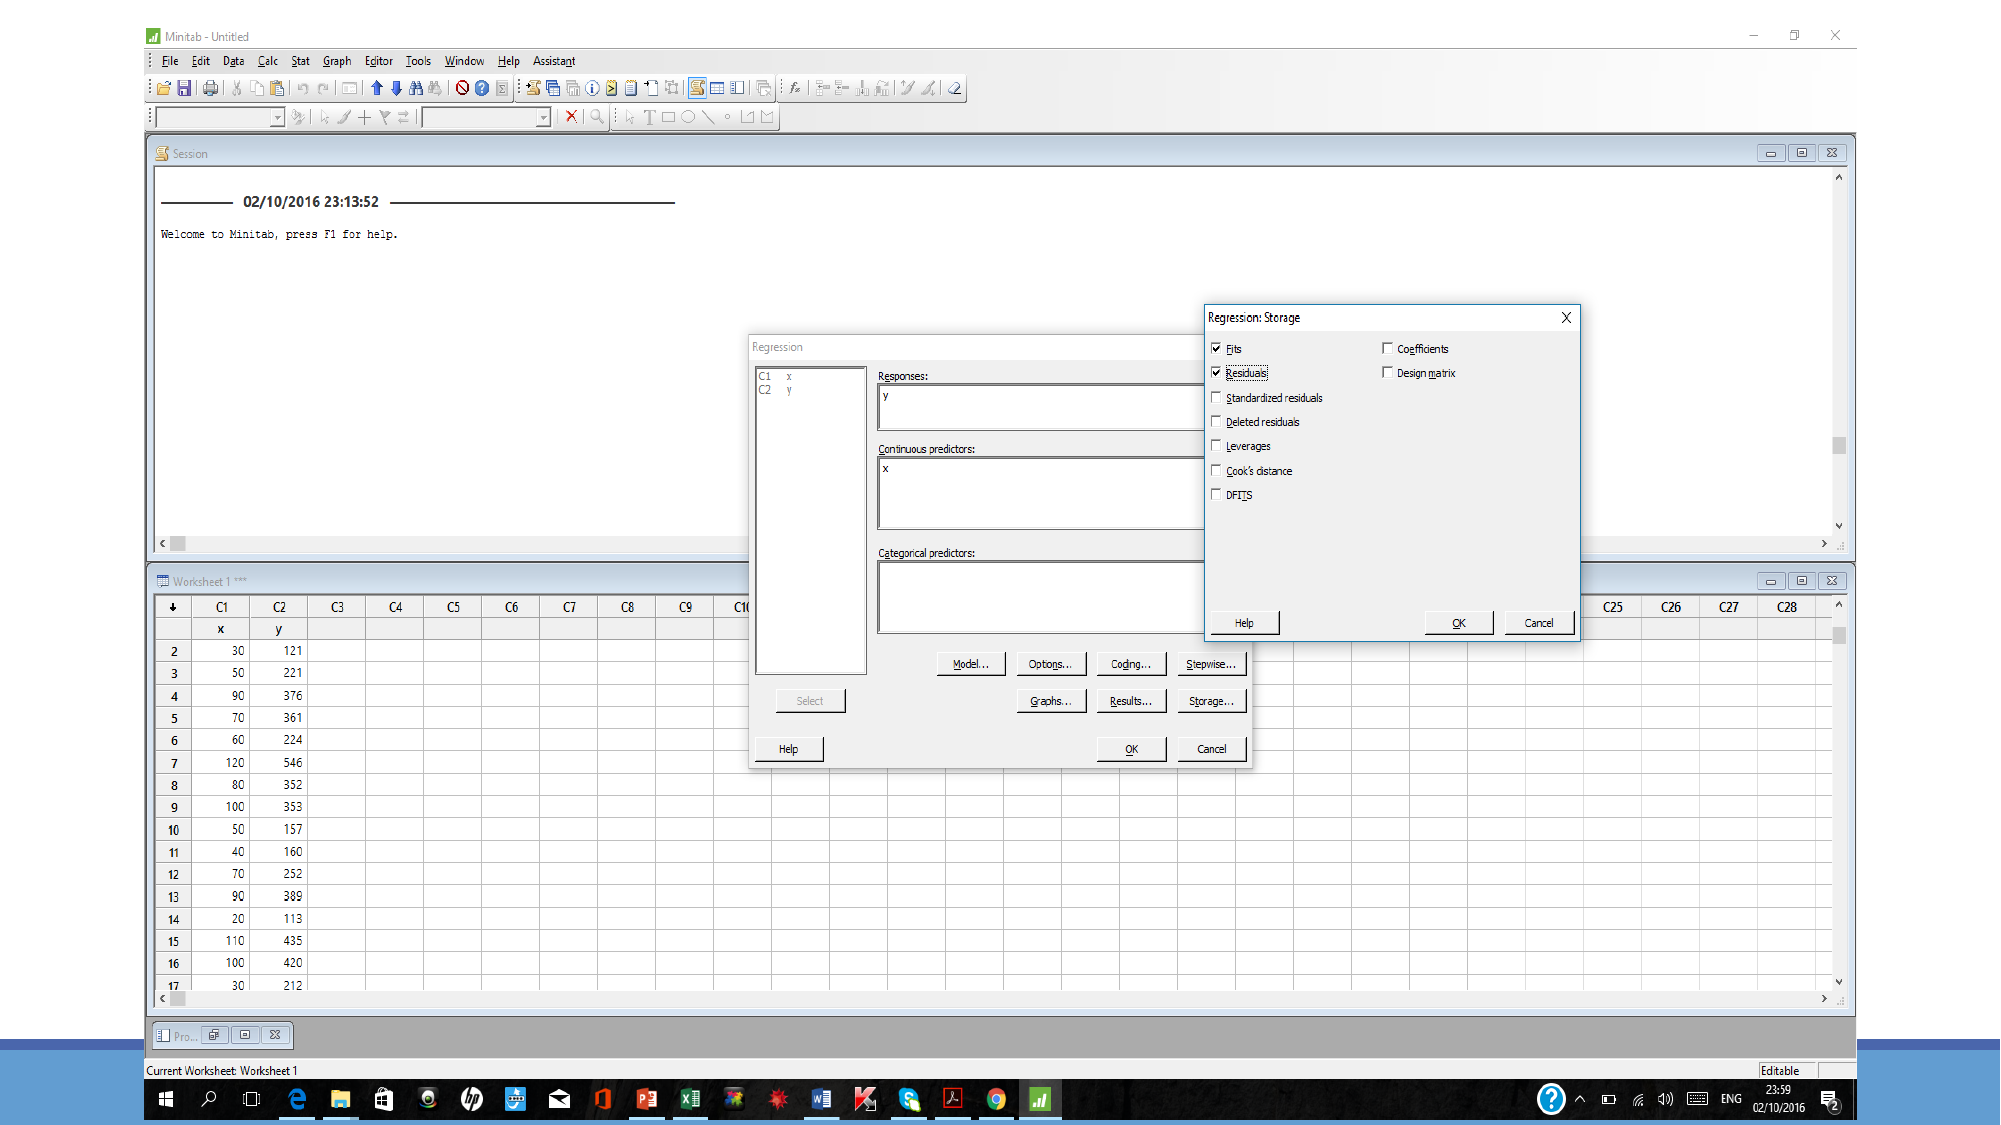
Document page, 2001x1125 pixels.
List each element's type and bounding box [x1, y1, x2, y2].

list [143, 24, 1857, 1121]
